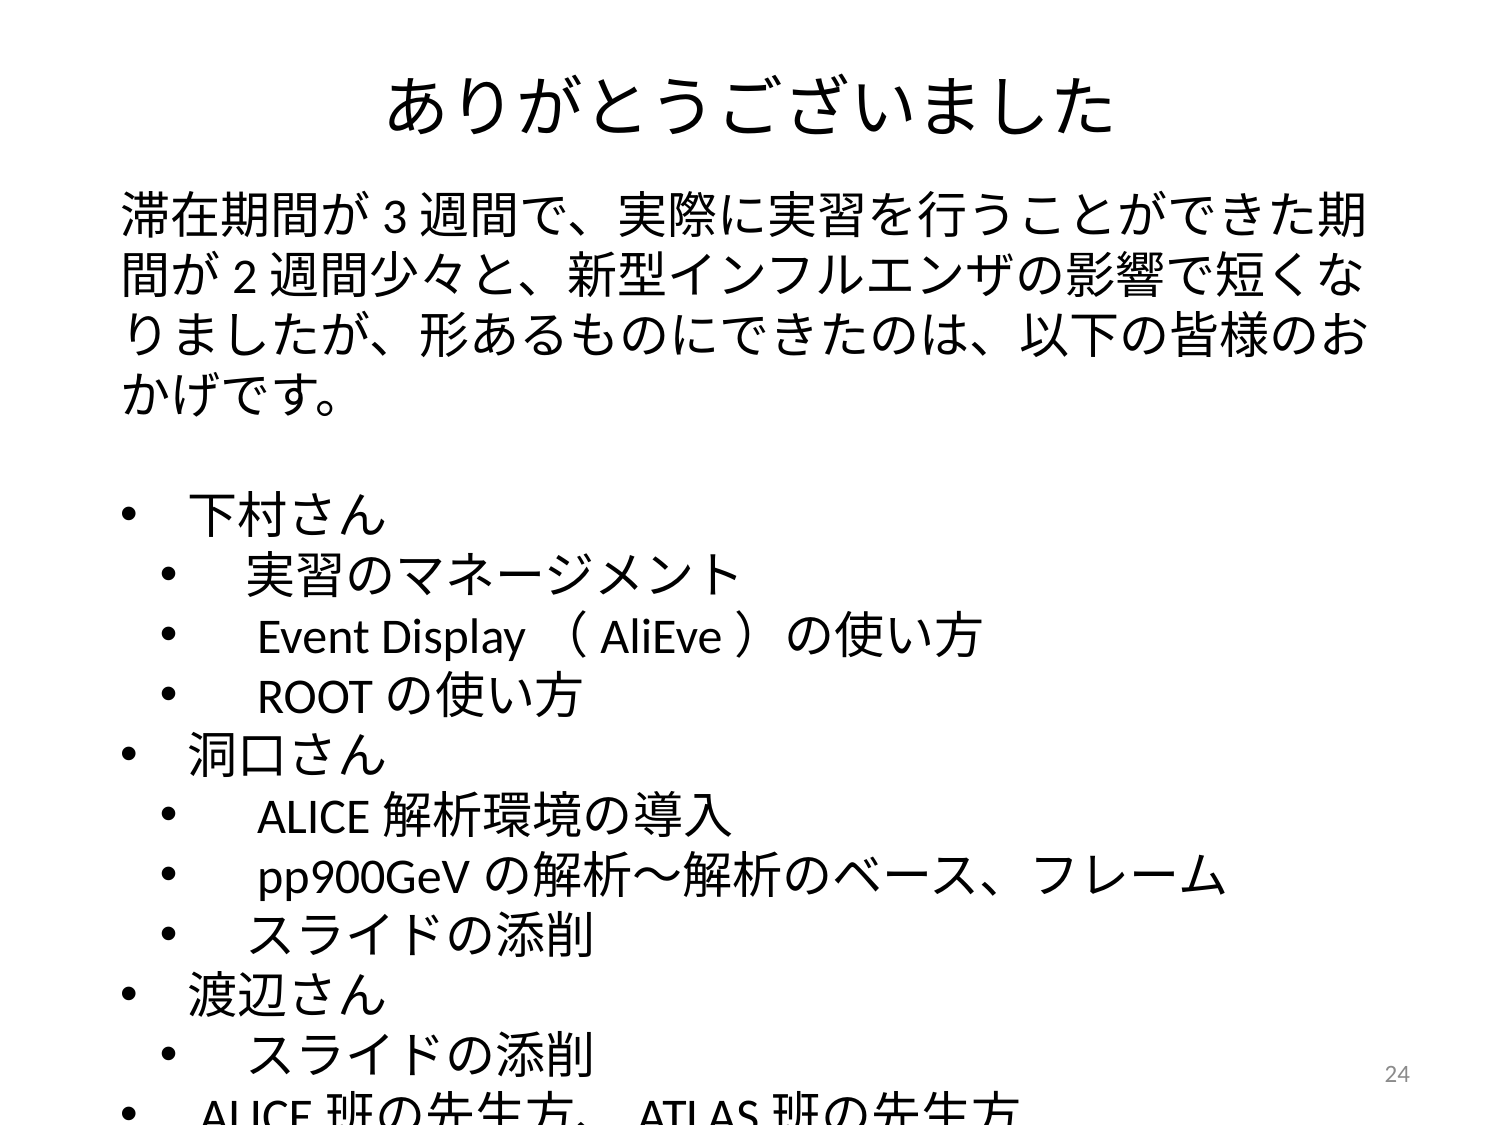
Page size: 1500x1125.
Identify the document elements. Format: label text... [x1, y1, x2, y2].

text_box 滞在期間が3週間で、実際に実習を行うことができた期間が2週間少々と、新型インフルエンザの影響で短くなりましたが、形あるものにできたのは、以下の皆様のおかげです。 下村さん 実習のマネージメント Event Display（AliEve）の使い方 ROOTの使い方 洞口さん ALICE解析環境の導入 pp900GeVの解析～解析のベース、フレーム スライドの添削 渡辺さん スライドの添削 ALICE班の先生方、ATLAS班の先生方 [105, 175, 1395, 1125]
slide_number 24 [1395, 1042, 1425, 1103]
title ありがとうございました [75, 45, 1425, 164]
